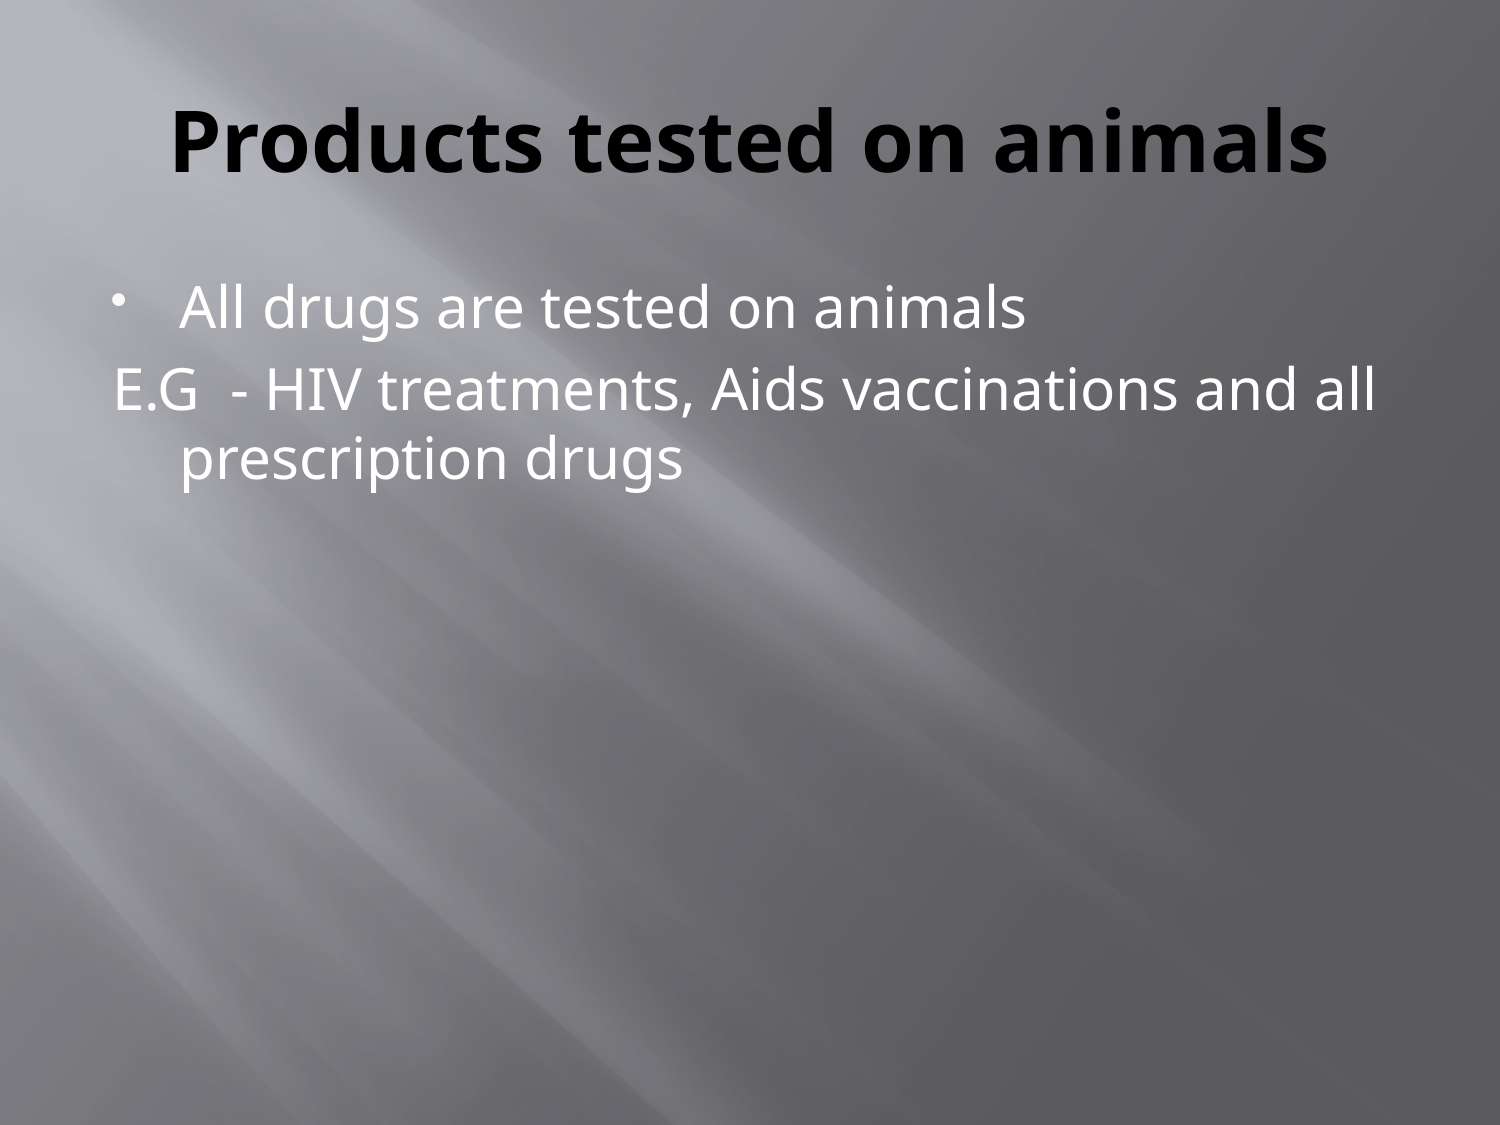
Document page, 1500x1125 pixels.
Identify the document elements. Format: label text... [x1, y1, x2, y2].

list All drugs are tested on animals E.G - HIV treatments, Aids vaccinations and all prescription drugs [75, 262, 1425, 1035]
title Products tested on animals [75, 45, 1425, 233]
